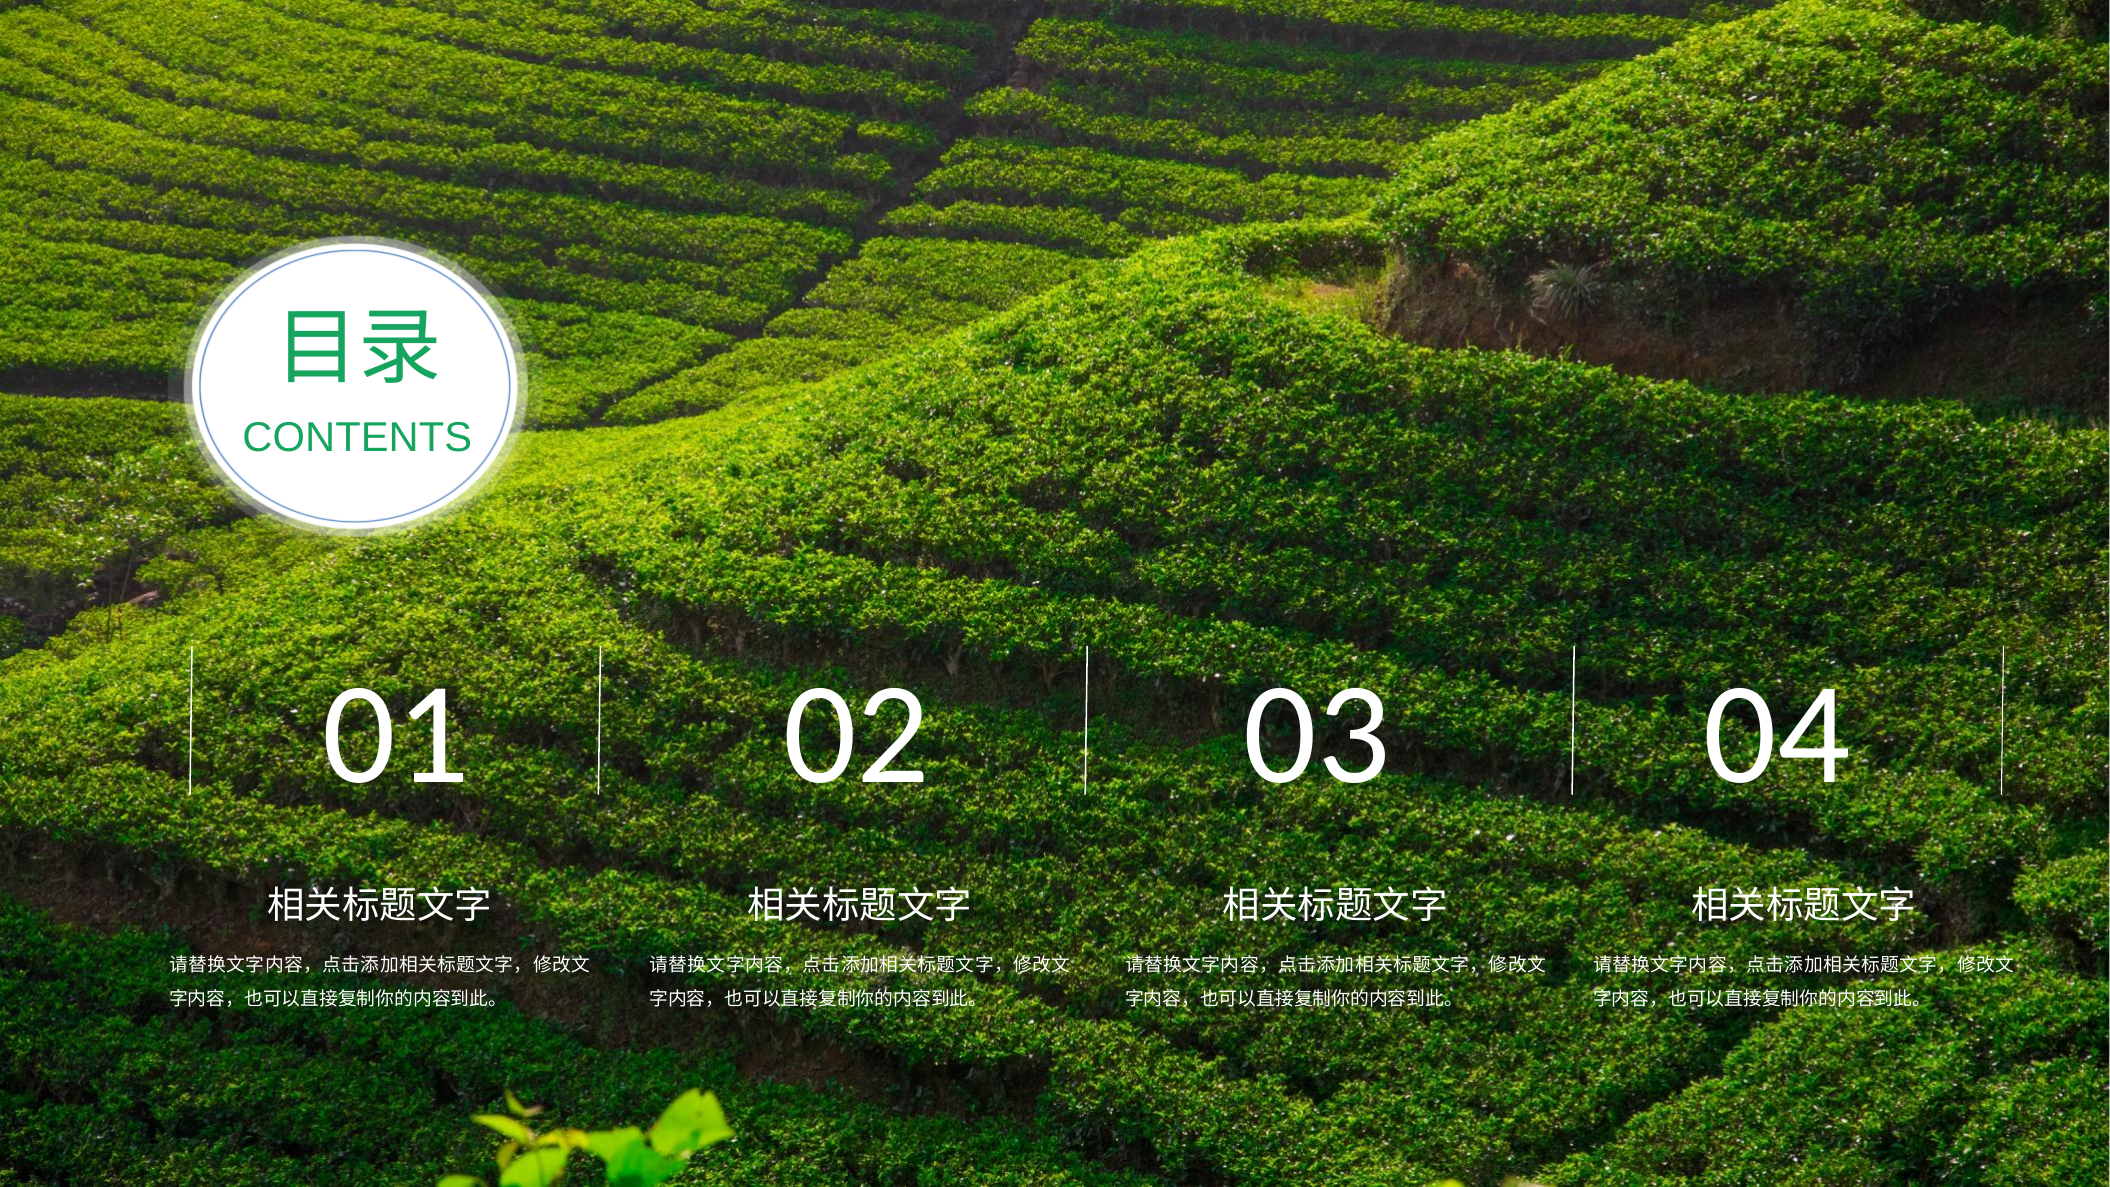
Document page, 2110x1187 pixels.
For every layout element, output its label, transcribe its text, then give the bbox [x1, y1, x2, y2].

text_box 相关标题文字 [1197, 873, 1473, 934]
text_box 请替换文字内容，点击添加相关标题文字，修改文字内容，也可以直接复制你的内容到此。 [1110, 934, 1561, 1017]
picture [157, 215, 572, 555]
text_box 03 [1200, 630, 1435, 820]
text_box 相关标题文字 [1666, 873, 1941, 934]
text_box 请替换文字内容，点击添加相关标题文字，修改文字内容，也可以直接复制你的内容到此。 [634, 934, 1085, 1017]
text_box 04 [1660, 630, 1894, 820]
text_box 相关标题文字 [241, 873, 517, 934]
text_box 请替换文字内容，点击添加相关标题文字，修改文字内容，也可以直接复制你的内容到此。 [1578, 934, 2029, 1017]
text_box 01 [279, 630, 513, 820]
text_box [0, 0, 2110, 1187]
text_box 相关标题文字 [722, 873, 998, 934]
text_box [189, 645, 193, 795]
text_box 请替换文字内容，点击添加相关标题文字，修改文字内容，也可以直接复制你的内容到此。 [154, 934, 605, 1017]
text_box 02 [740, 630, 974, 820]
